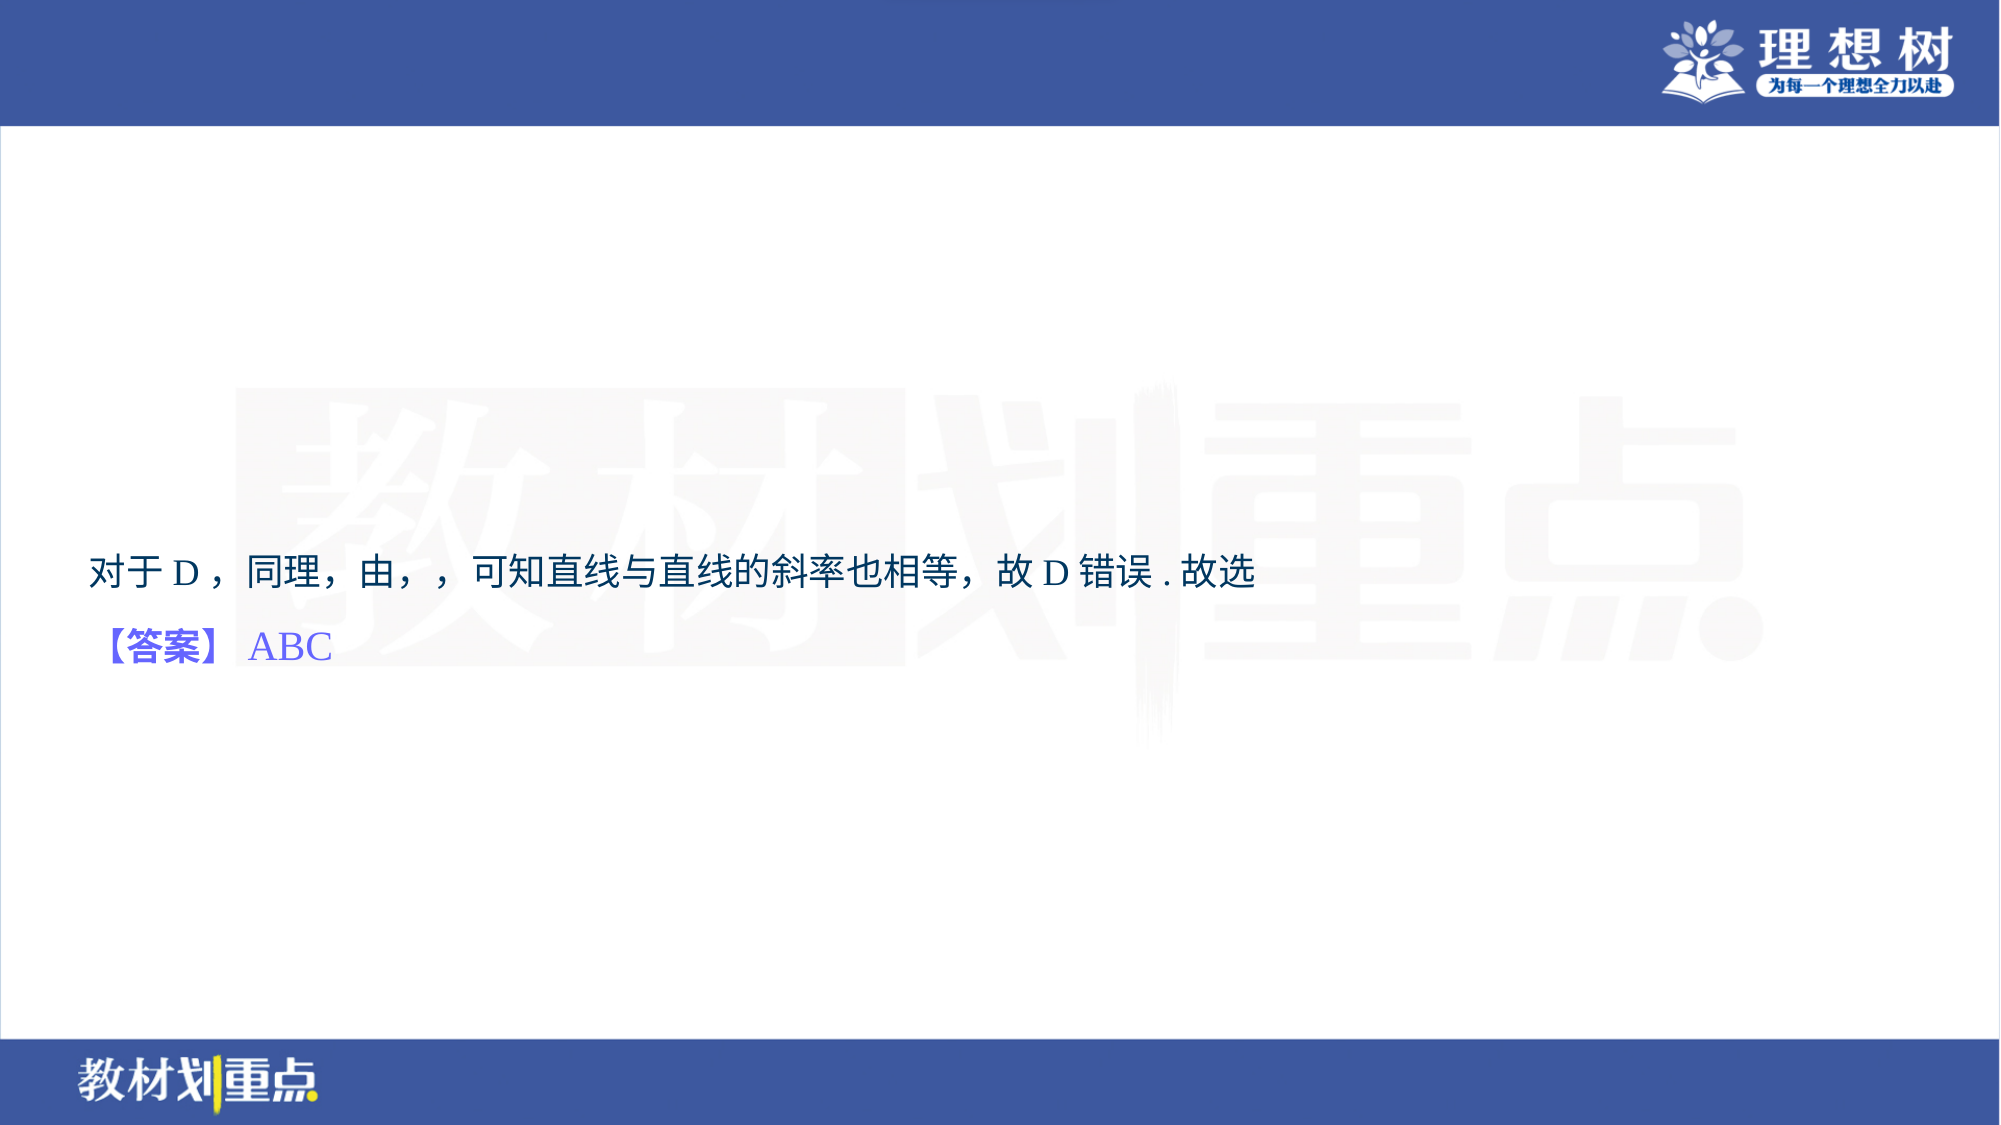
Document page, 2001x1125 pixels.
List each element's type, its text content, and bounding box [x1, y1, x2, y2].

text_box 【答案】ABC [88, 594, 1911, 661]
picture [0, 0, 2000, 1125]
